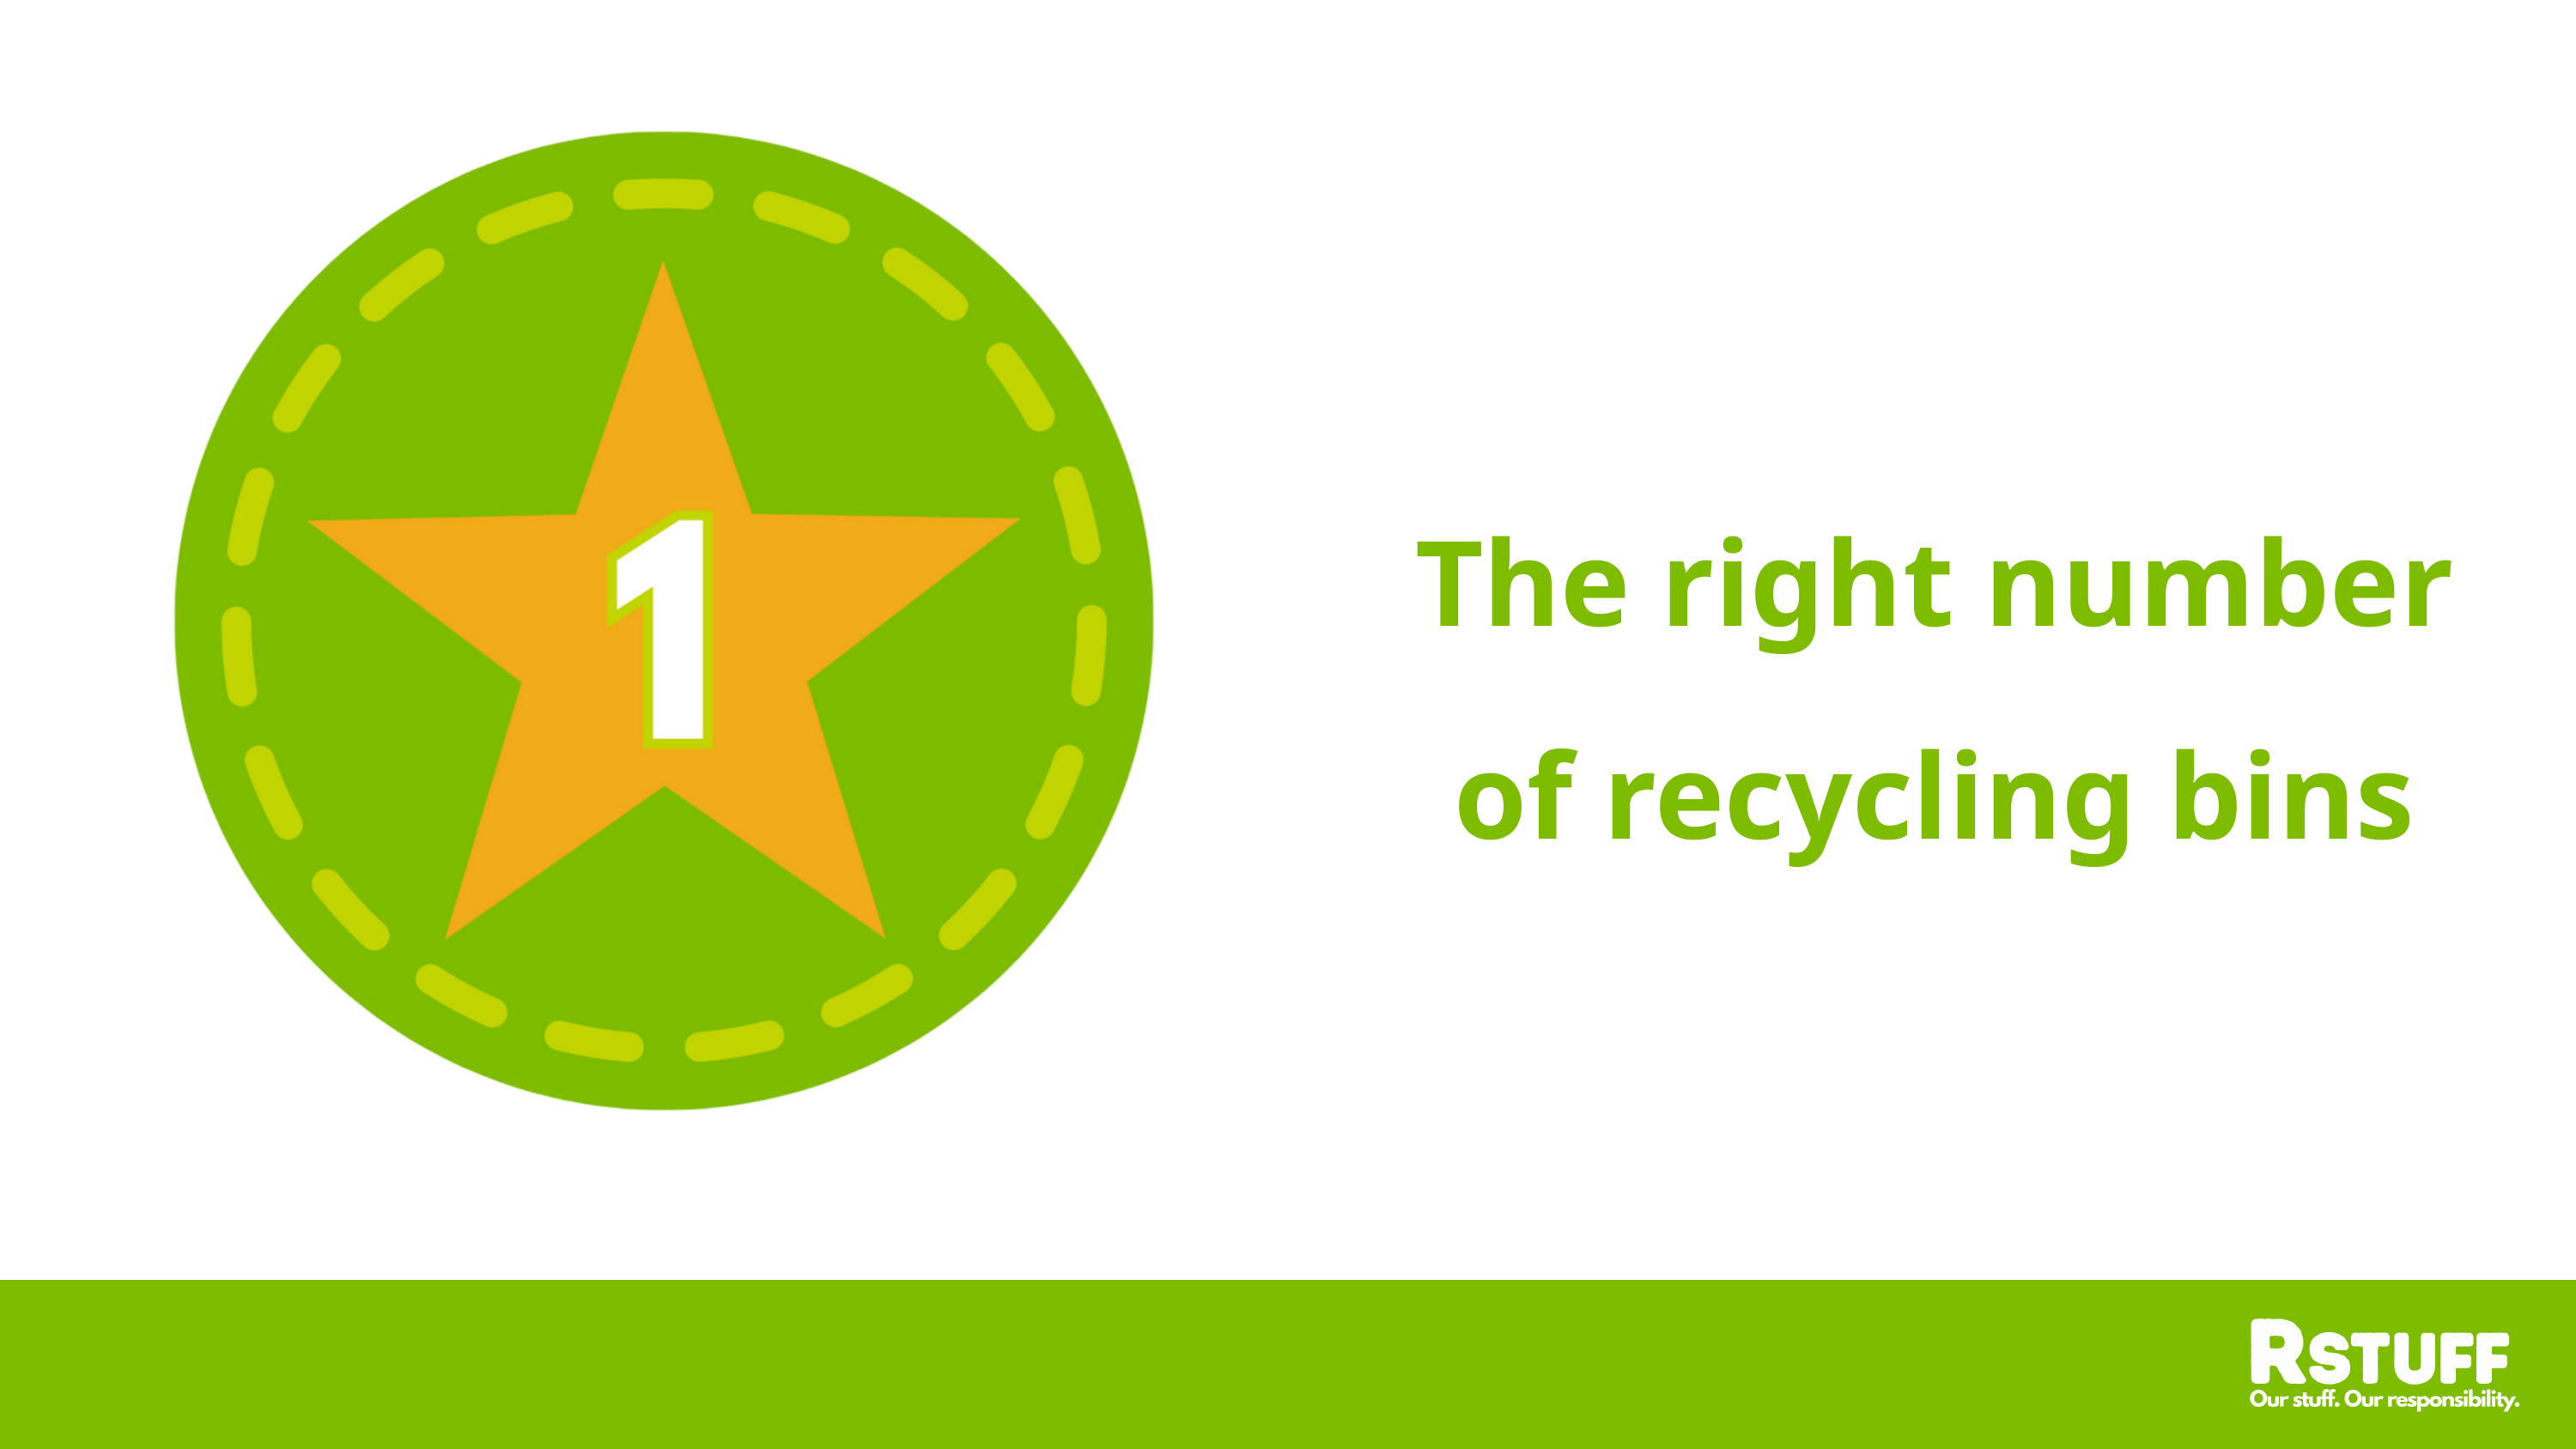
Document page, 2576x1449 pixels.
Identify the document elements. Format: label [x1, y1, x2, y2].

text_box [85, 42, 1243, 1200]
text_box [1379, 474, 2491, 880]
text_box [0, 1279, 2576, 1449]
